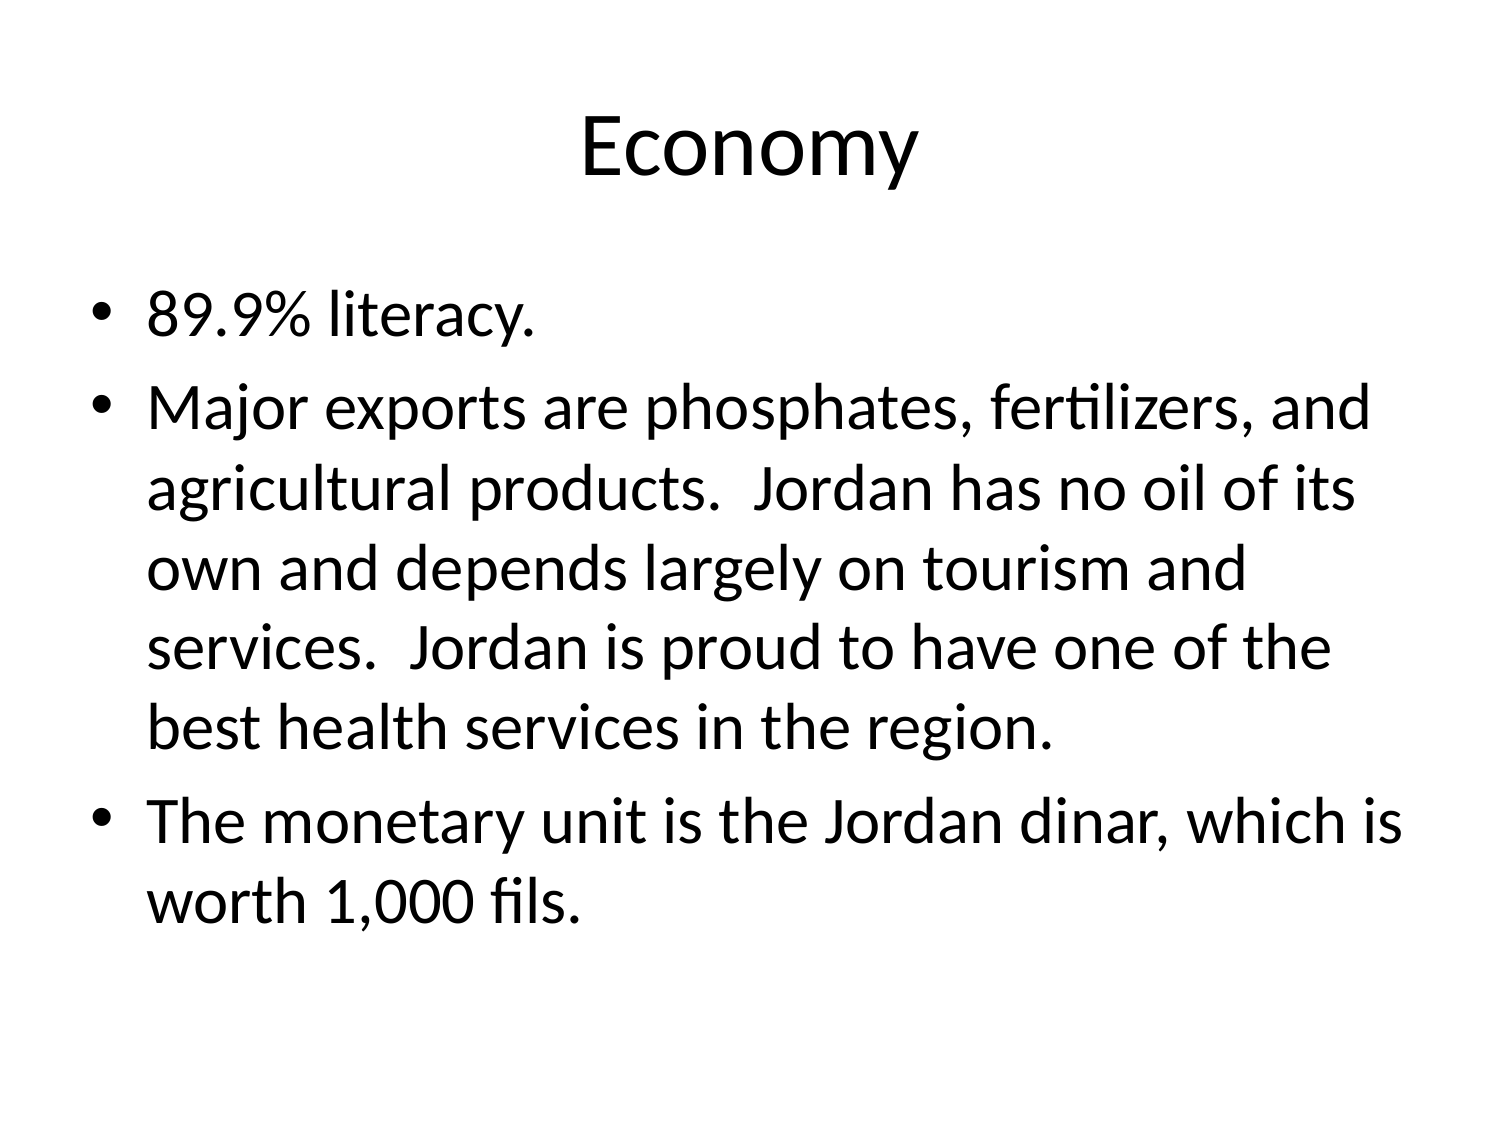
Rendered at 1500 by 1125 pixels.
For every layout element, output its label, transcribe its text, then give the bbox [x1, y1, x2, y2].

title Economy [75, 45, 1425, 233]
list 89.9% literacy. Major exports are phosphates, fertilizers, and agricultural products. Jordan has no oil of its own and depends largely on tourism and services. Jordan is proud to have one of the best health services in the region. The monetary unit is the Jordan dinar, which is worth 1,000 fils. [75, 262, 1425, 1005]
